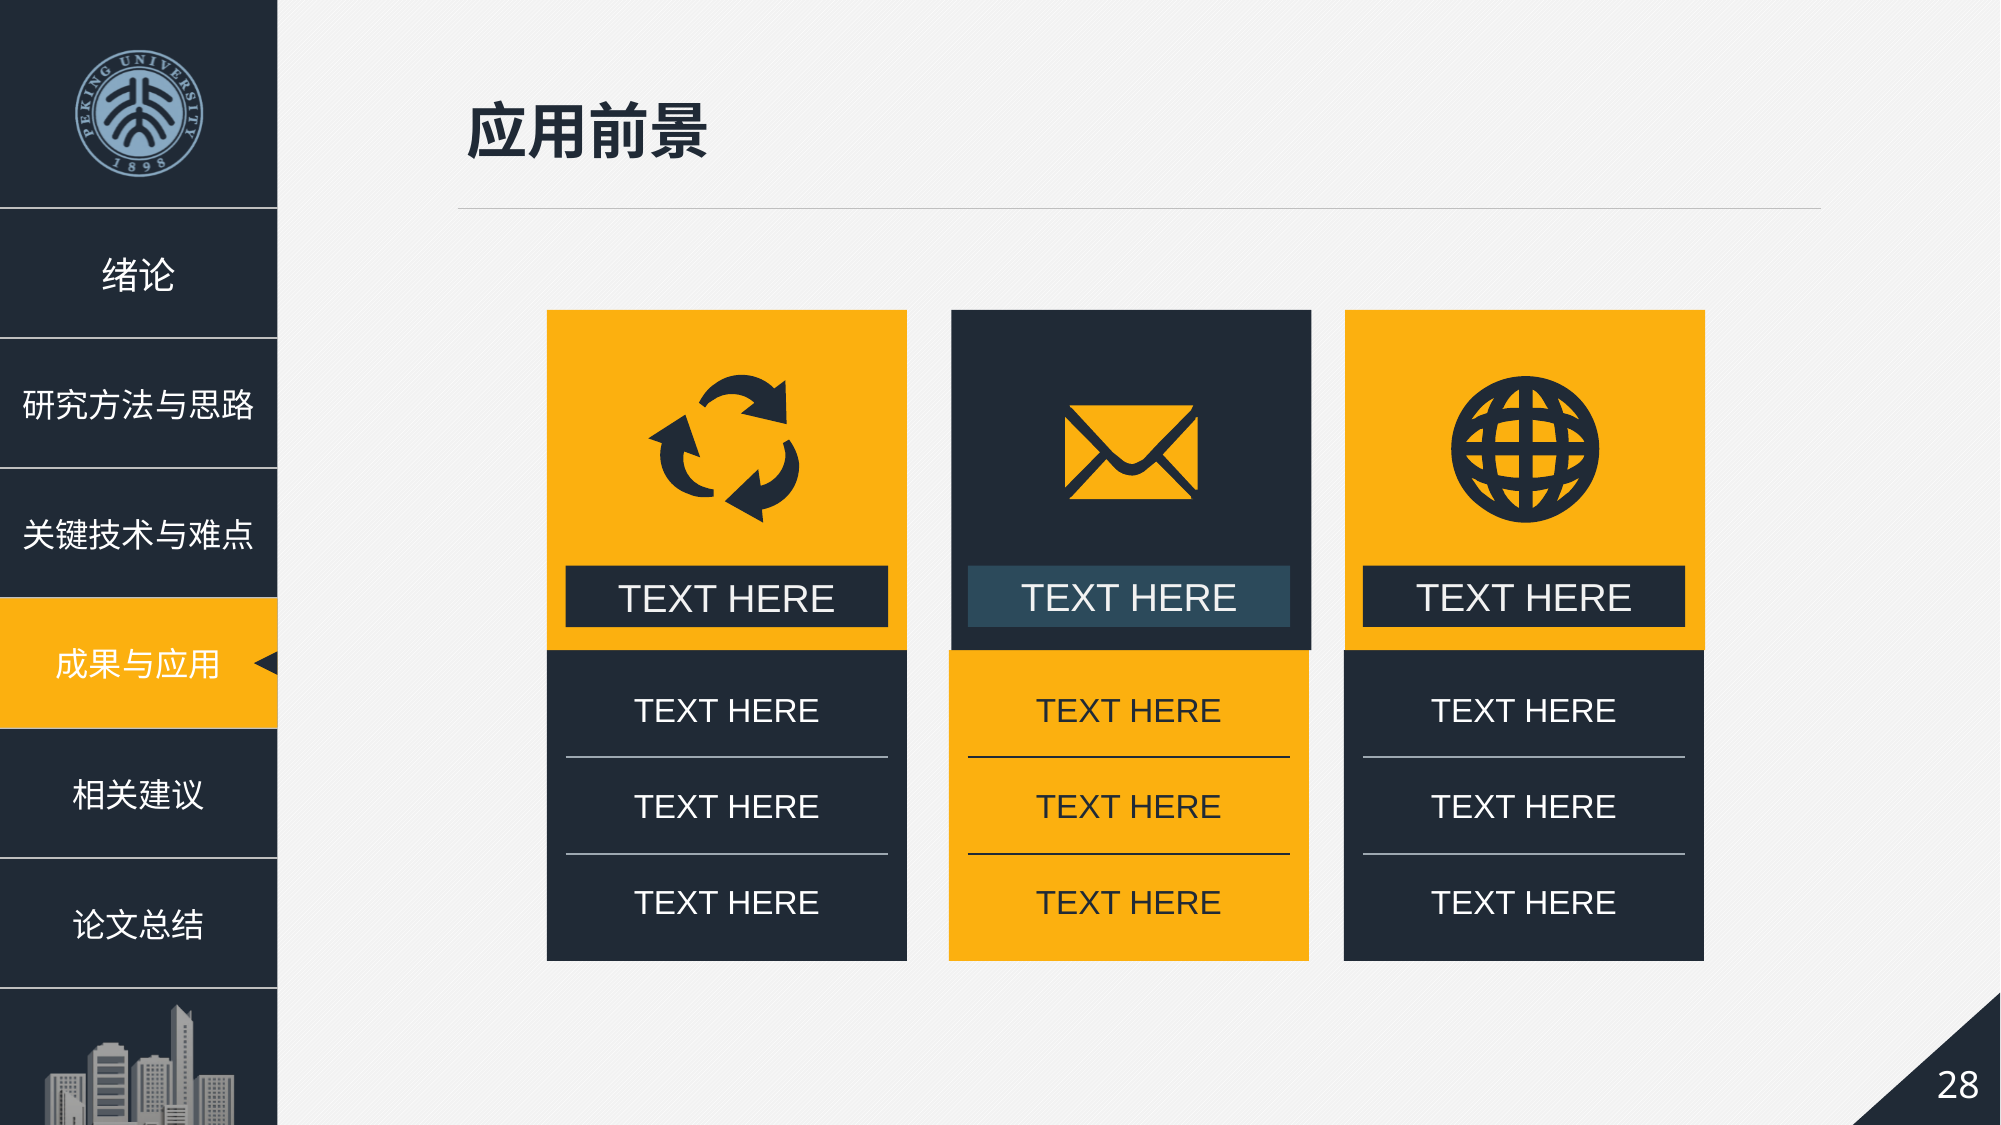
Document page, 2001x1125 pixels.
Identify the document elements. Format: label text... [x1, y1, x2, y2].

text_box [951, 309, 1312, 651]
picture [16, 1004, 260, 1125]
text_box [948, 650, 1309, 961]
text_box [1343, 650, 1705, 961]
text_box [1345, 309, 1706, 651]
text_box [546, 651, 907, 961]
text_box 应用前景 [450, 84, 726, 173]
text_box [546, 309, 907, 651]
